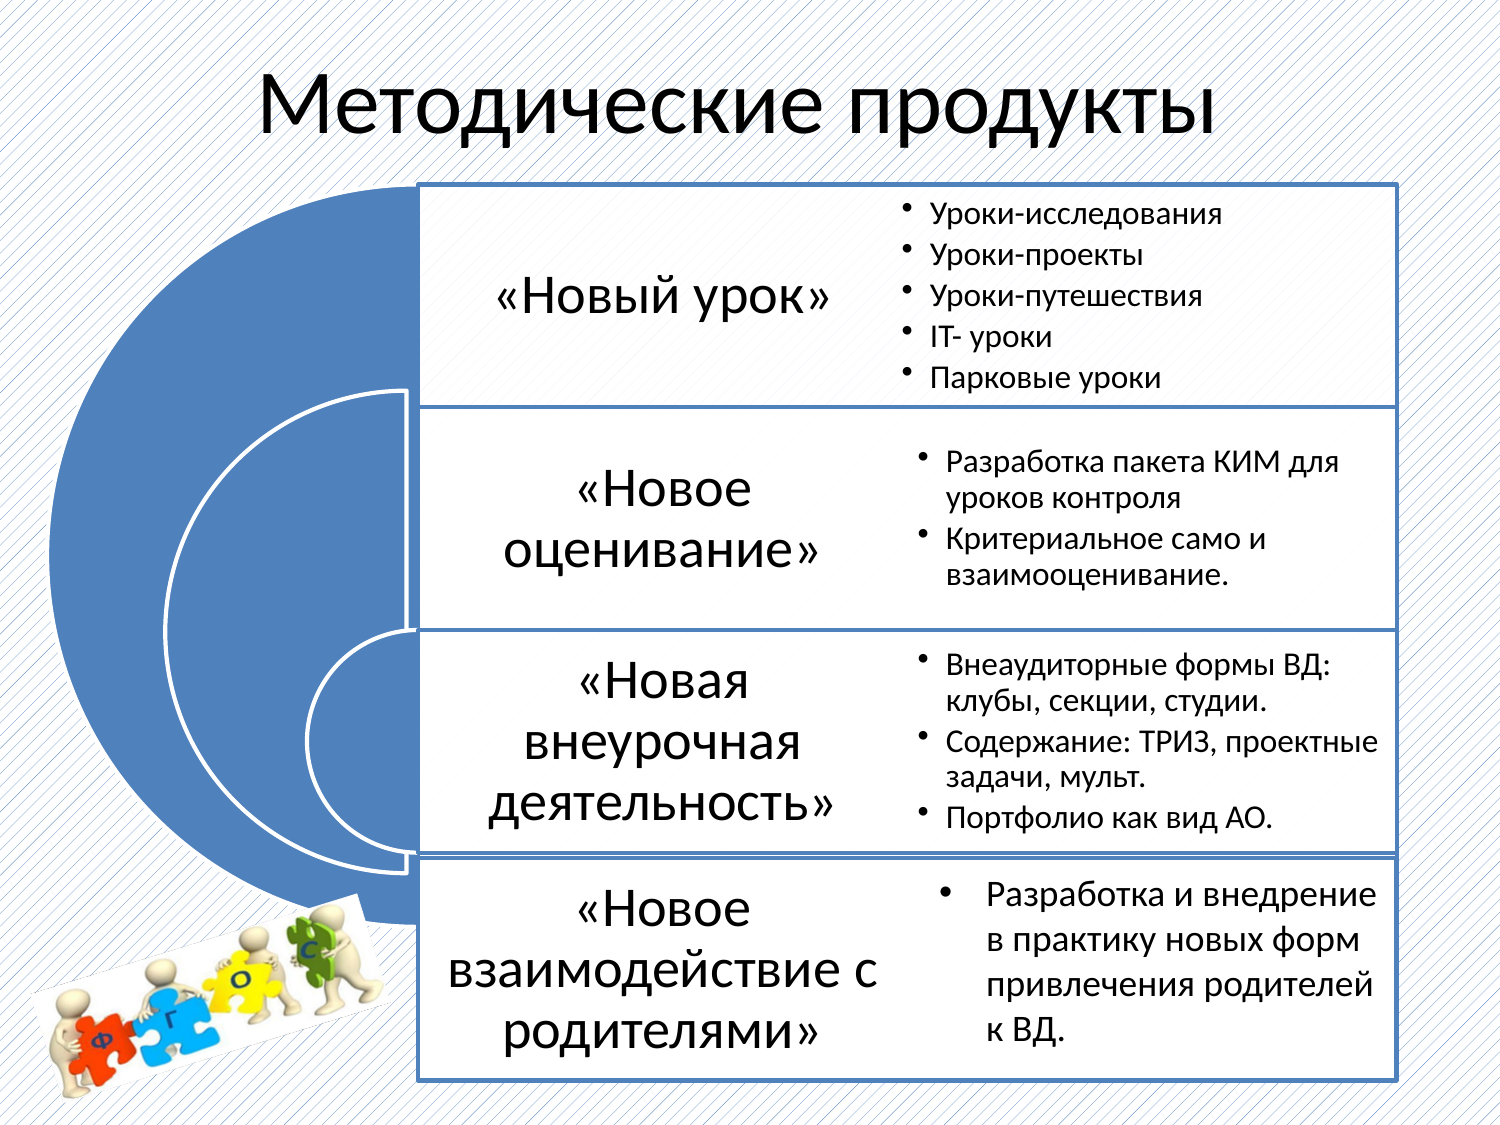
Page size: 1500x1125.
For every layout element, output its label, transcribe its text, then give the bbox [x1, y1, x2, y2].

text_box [417, 857, 1397, 1081]
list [46, 184, 1398, 928]
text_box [903, 859, 1394, 1083]
text_box Разработка и внедрение в практику новых форм привлечения родителей к ВД. [1402, 861, 1410, 1057]
picture [29, 892, 391, 1104]
title Методические продукты [63, 3, 1414, 191]
